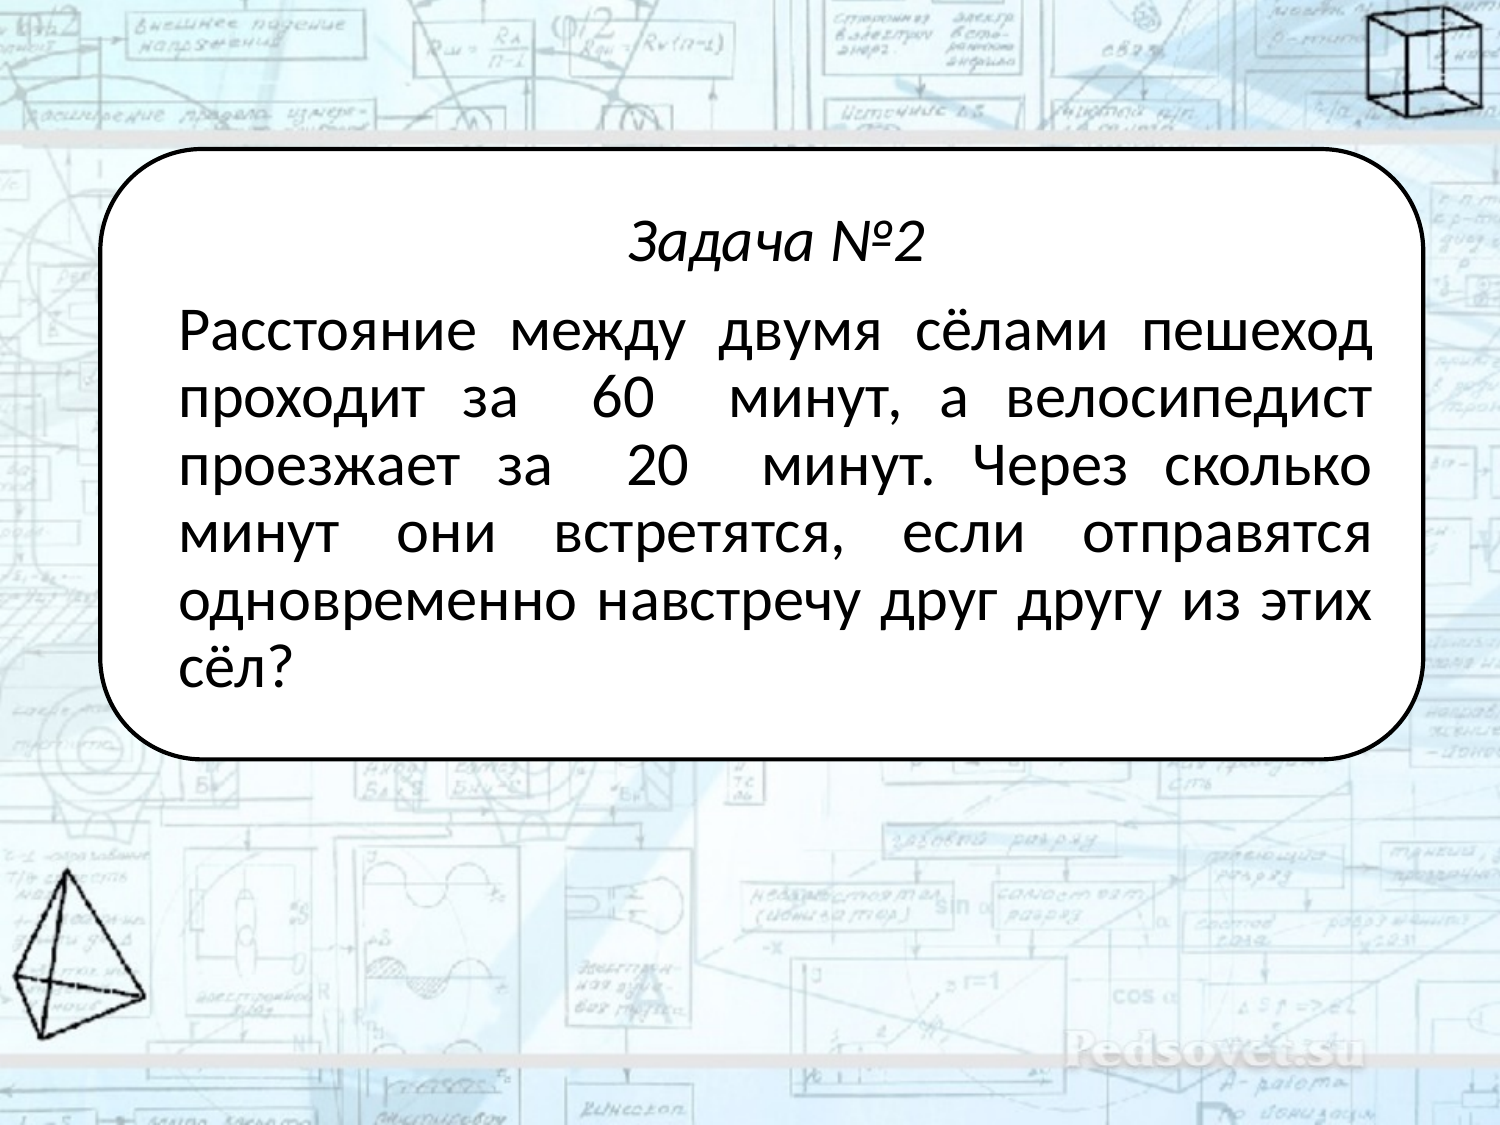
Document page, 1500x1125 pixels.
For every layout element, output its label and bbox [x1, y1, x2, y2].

text_box [100, 148, 1424, 764]
picture [0, 0, 1500, 1125]
